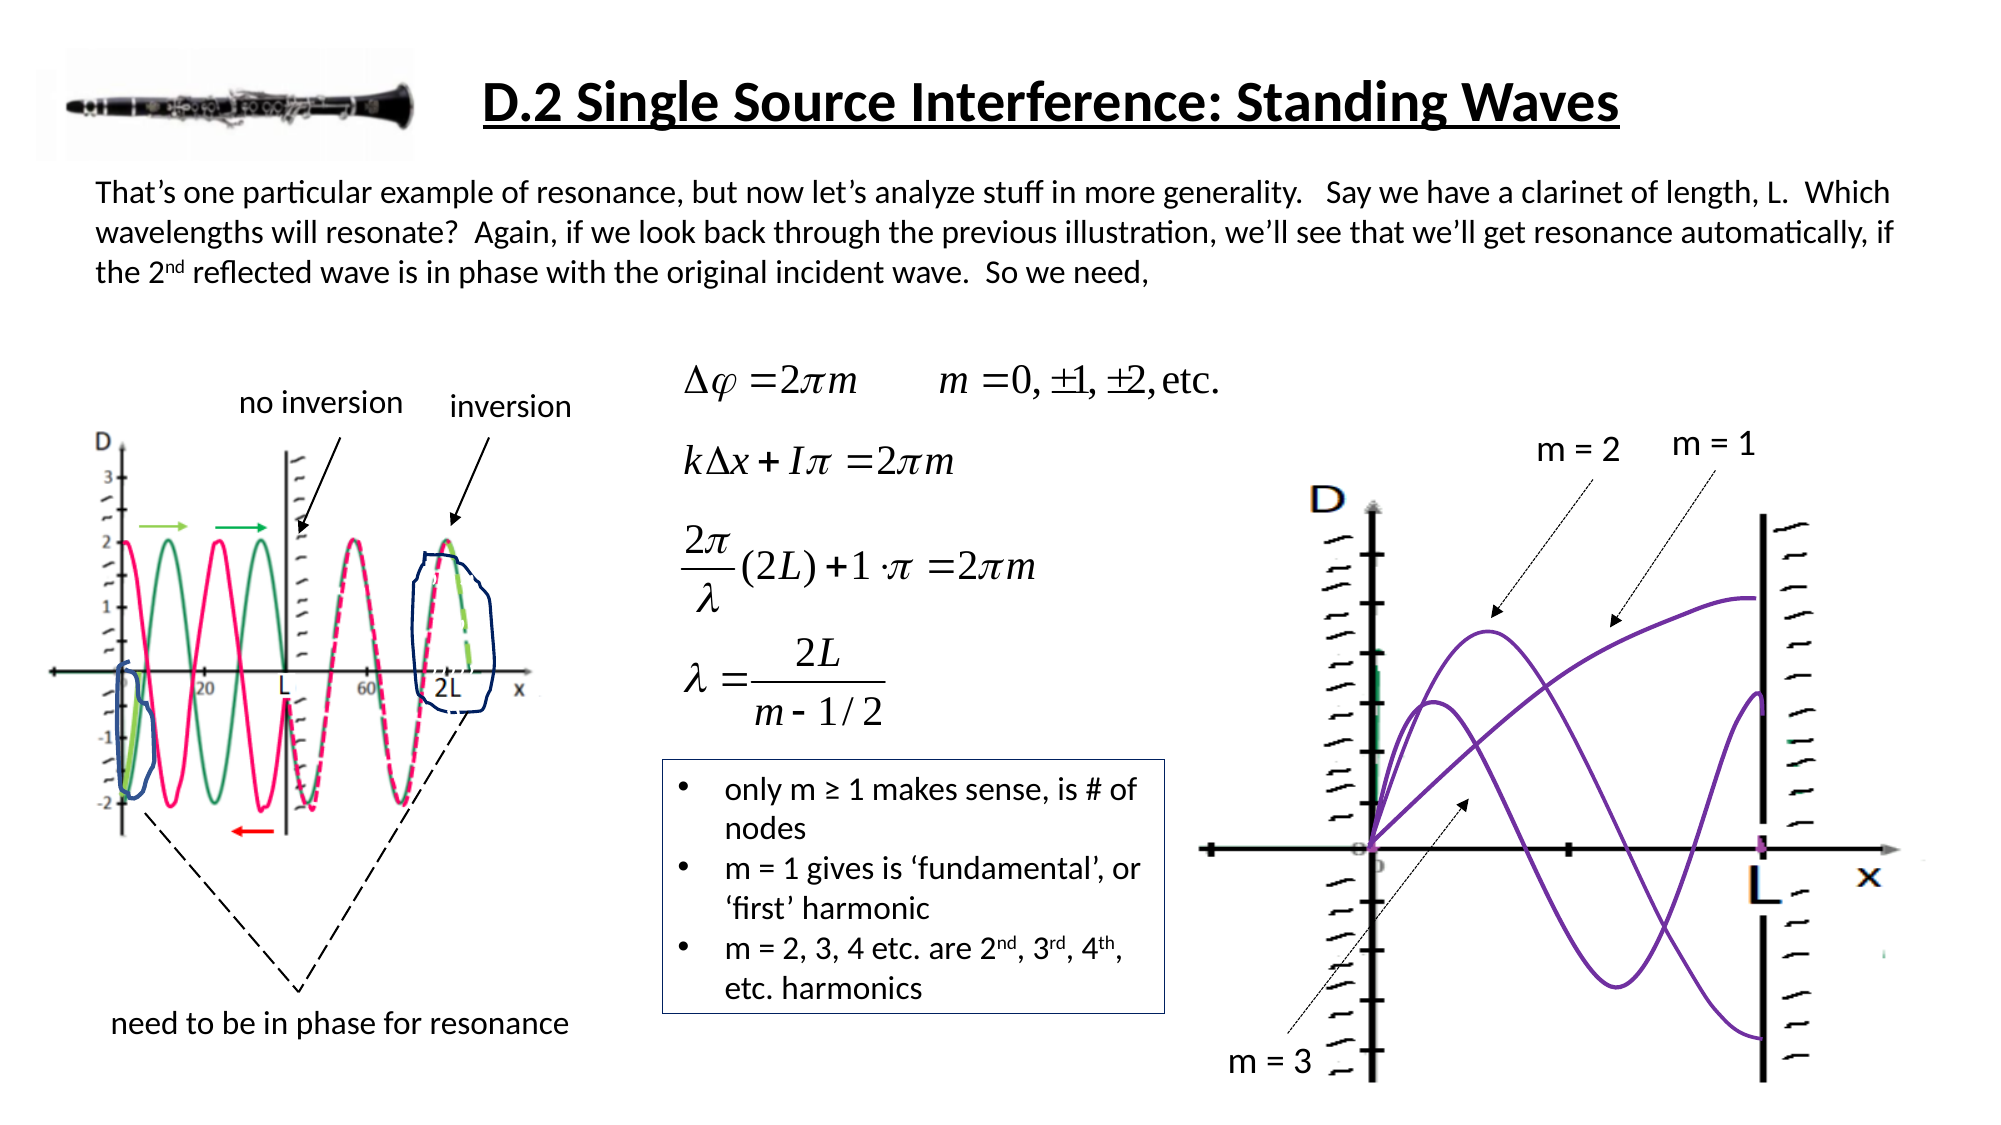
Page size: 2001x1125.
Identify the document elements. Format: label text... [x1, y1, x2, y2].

text_box only m ≥ 1 makes sense, is # of nodes m = 1 gives is ‘fundamental’, or ‘first’ harmonic m = 2, 3, 4 etc. are 2nd, 3rd, 4th, etc. harmonics [662, 759, 1165, 1014]
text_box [1166, 457, 1946, 1117]
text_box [144, 813, 299, 993]
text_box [298, 437, 341, 534]
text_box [36, 42, 448, 162]
text_box That’s one particular example of resonance, but now let’s analyze stuff in more generality. Say we have a clarinet of length, L. Which wavelengths will resonate? Again, if we look back through the previous illustration, we’ll see that we’ll get resonance automatically, if the 2nd reflected wave is in phase with the original incident wave. So we need, [80, 162, 1920, 298]
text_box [676, 435, 961, 485]
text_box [674, 513, 1043, 622]
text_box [28, 410, 569, 871]
text_box D.2 Single Source Interference: Standing Waves [467, 63, 1719, 147]
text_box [676, 626, 895, 735]
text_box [298, 711, 468, 993]
text_box inversion [434, 376, 588, 432]
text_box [450, 437, 490, 526]
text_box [1287, 798, 1469, 1034]
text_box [1490, 479, 1593, 619]
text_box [1610, 470, 1716, 628]
text_box need to be in phase for resonance [95, 993, 585, 1049]
text_box no inversion [224, 372, 419, 410]
text_box m = 1 [1656, 410, 1772, 457]
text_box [676, 354, 1227, 411]
text_box m = 2 [1521, 416, 1636, 457]
